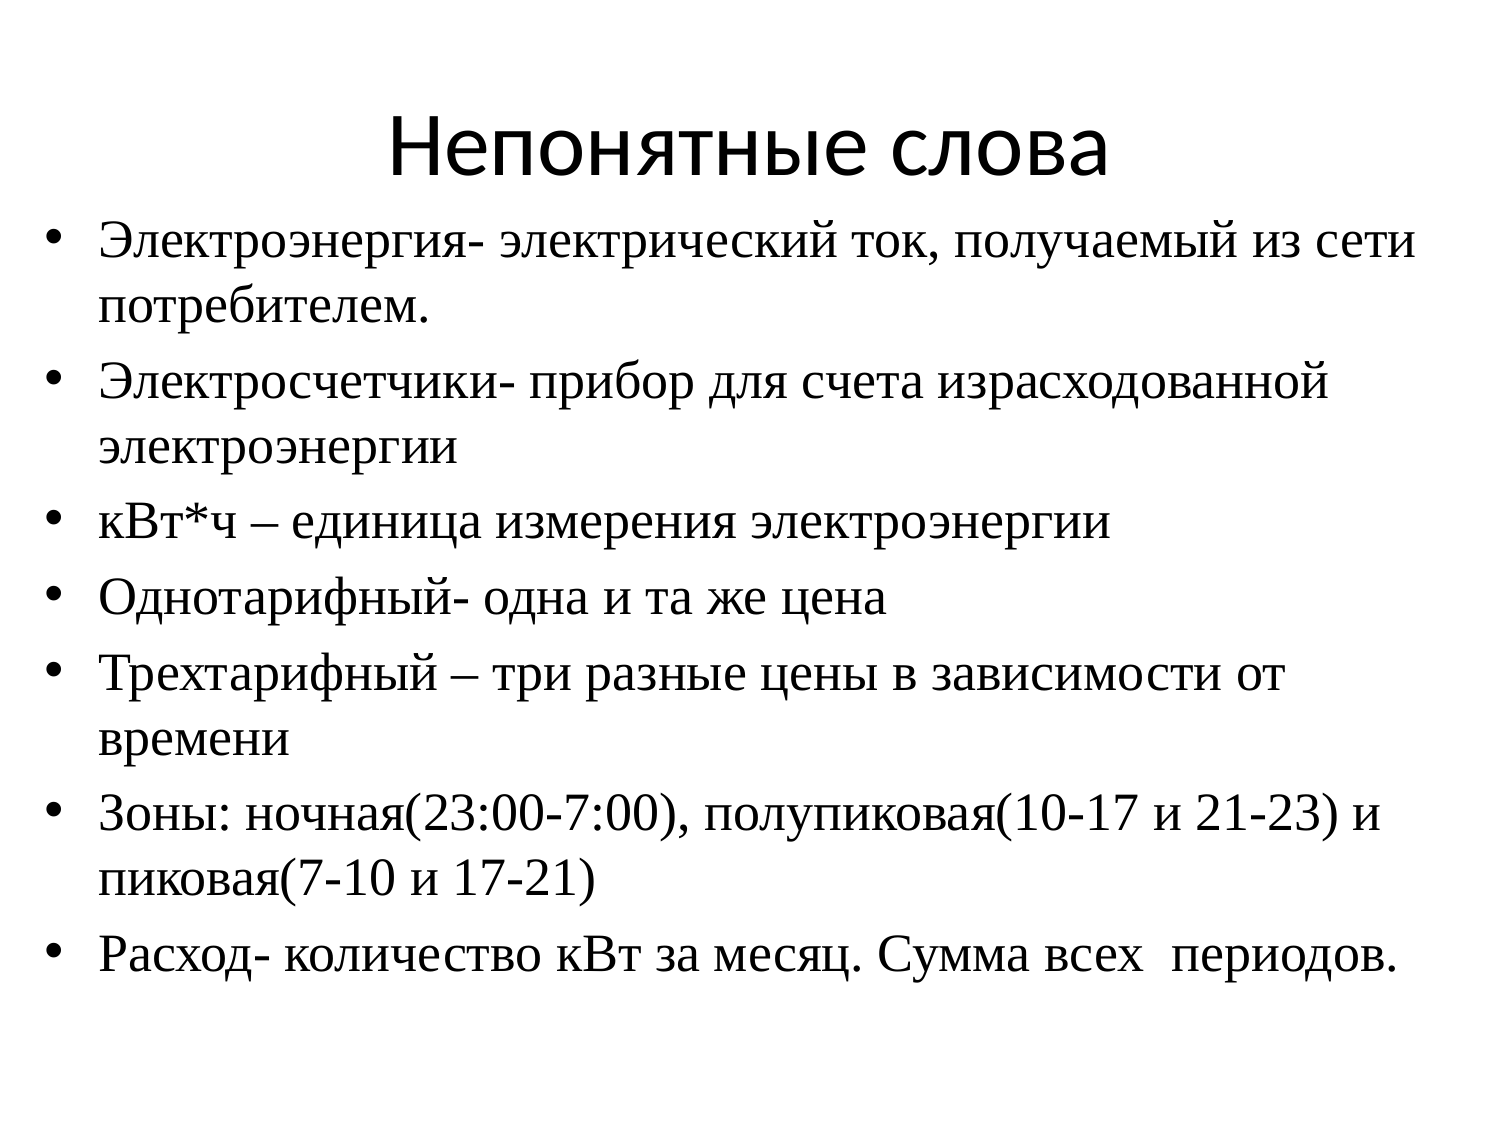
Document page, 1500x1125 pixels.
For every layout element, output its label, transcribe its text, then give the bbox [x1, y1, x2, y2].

list Электроэнергия- электрический ток, получаемый из сети потребителем. Электросчетчики- прибор для счета израсходованной электроэнергии кВт*ч – единица измерения электроэнергии Однотарифный- одна и та же цена Трехтарифный – три разные цены в зависимости от времени Зоны: ночная(23:00-7:00), полупиковая(10-17 и 21-23) и пиковая(7-10 и 17-21) Расход- количество кВт за месяц. Сумма всех периодов. [29, 196, 1459, 1005]
title Непонятные слова [75, 45, 1425, 196]
